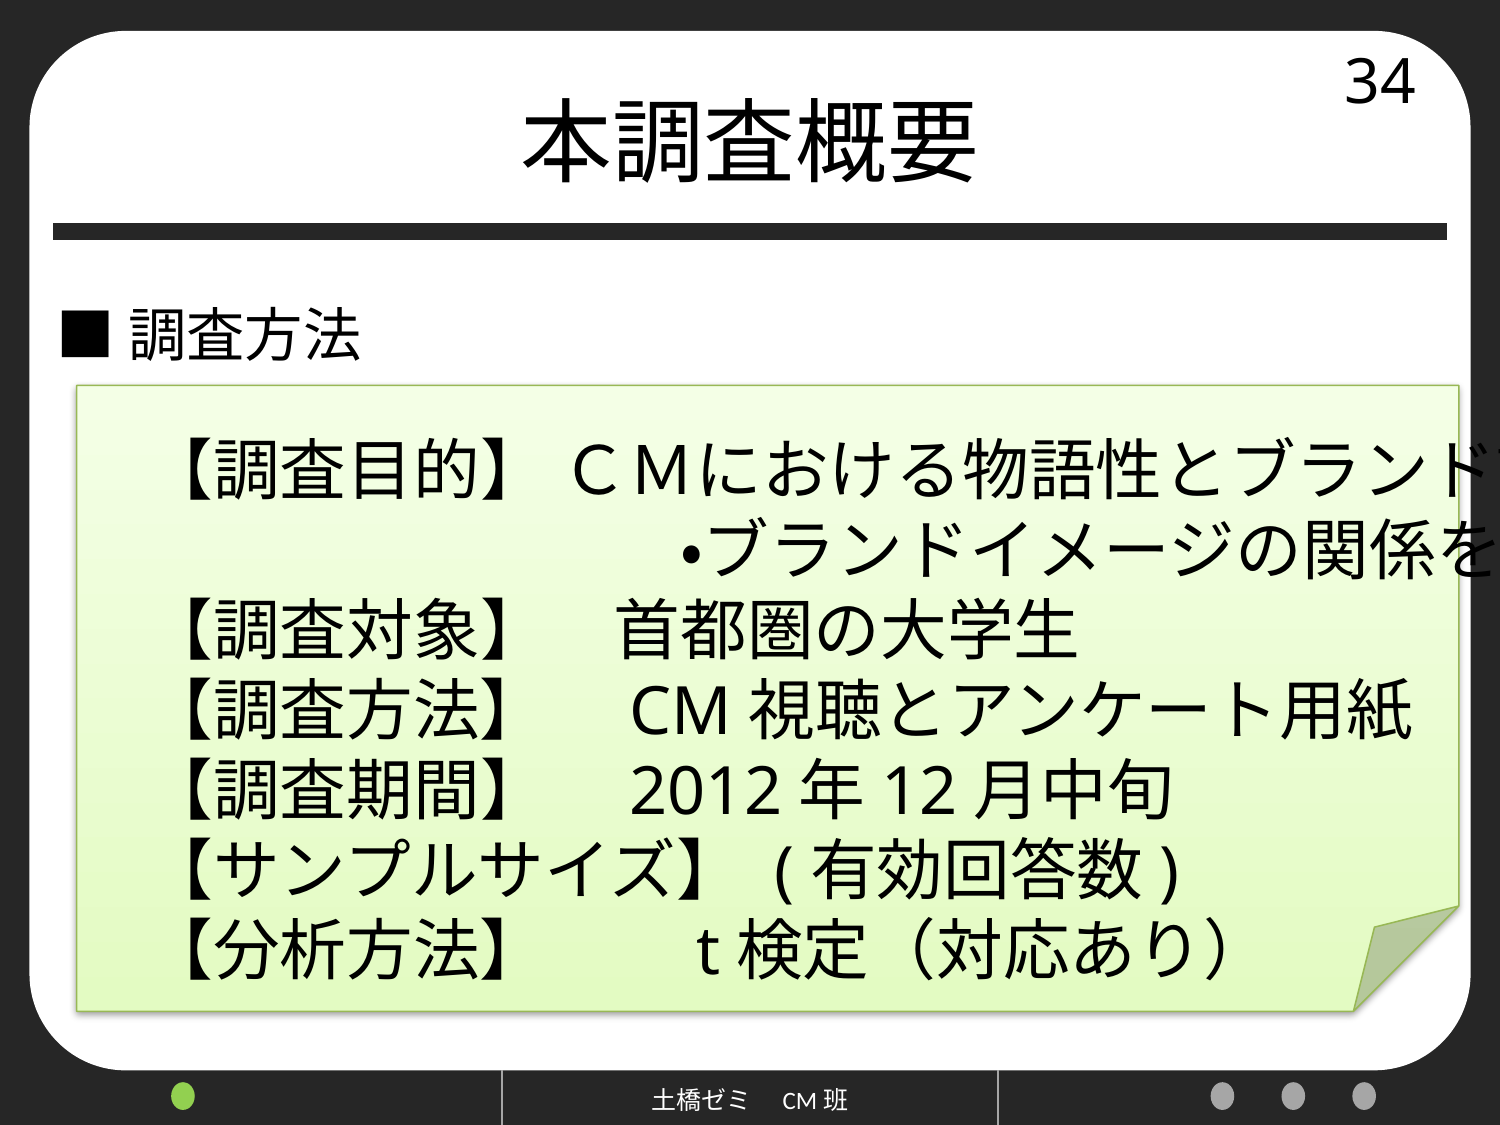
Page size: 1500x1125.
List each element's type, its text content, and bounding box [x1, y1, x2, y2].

title 本調査概要 [75, 45, 1425, 233]
text_box 【調査目的】 ＣＭにおける物語性とブランド認知 ・ブランドイメージの関係を見る 【調査対象】 首都圏の大学生 【調査方法】 CM視聴とアンケート用紙 【調査期間】 2012年12月中旬 【サンプルサイズ】 (有効回答数) 【分析方法】 t検定（対応あり） [64, 420, 1500, 1071]
text_box ■調査方法 [41, 290, 1424, 376]
text_box [75, 384, 1460, 420]
slide_number 34 [1080, 53, 1431, 114]
footer 土橋ゼミ CM班 [512, 1069, 988, 1125]
